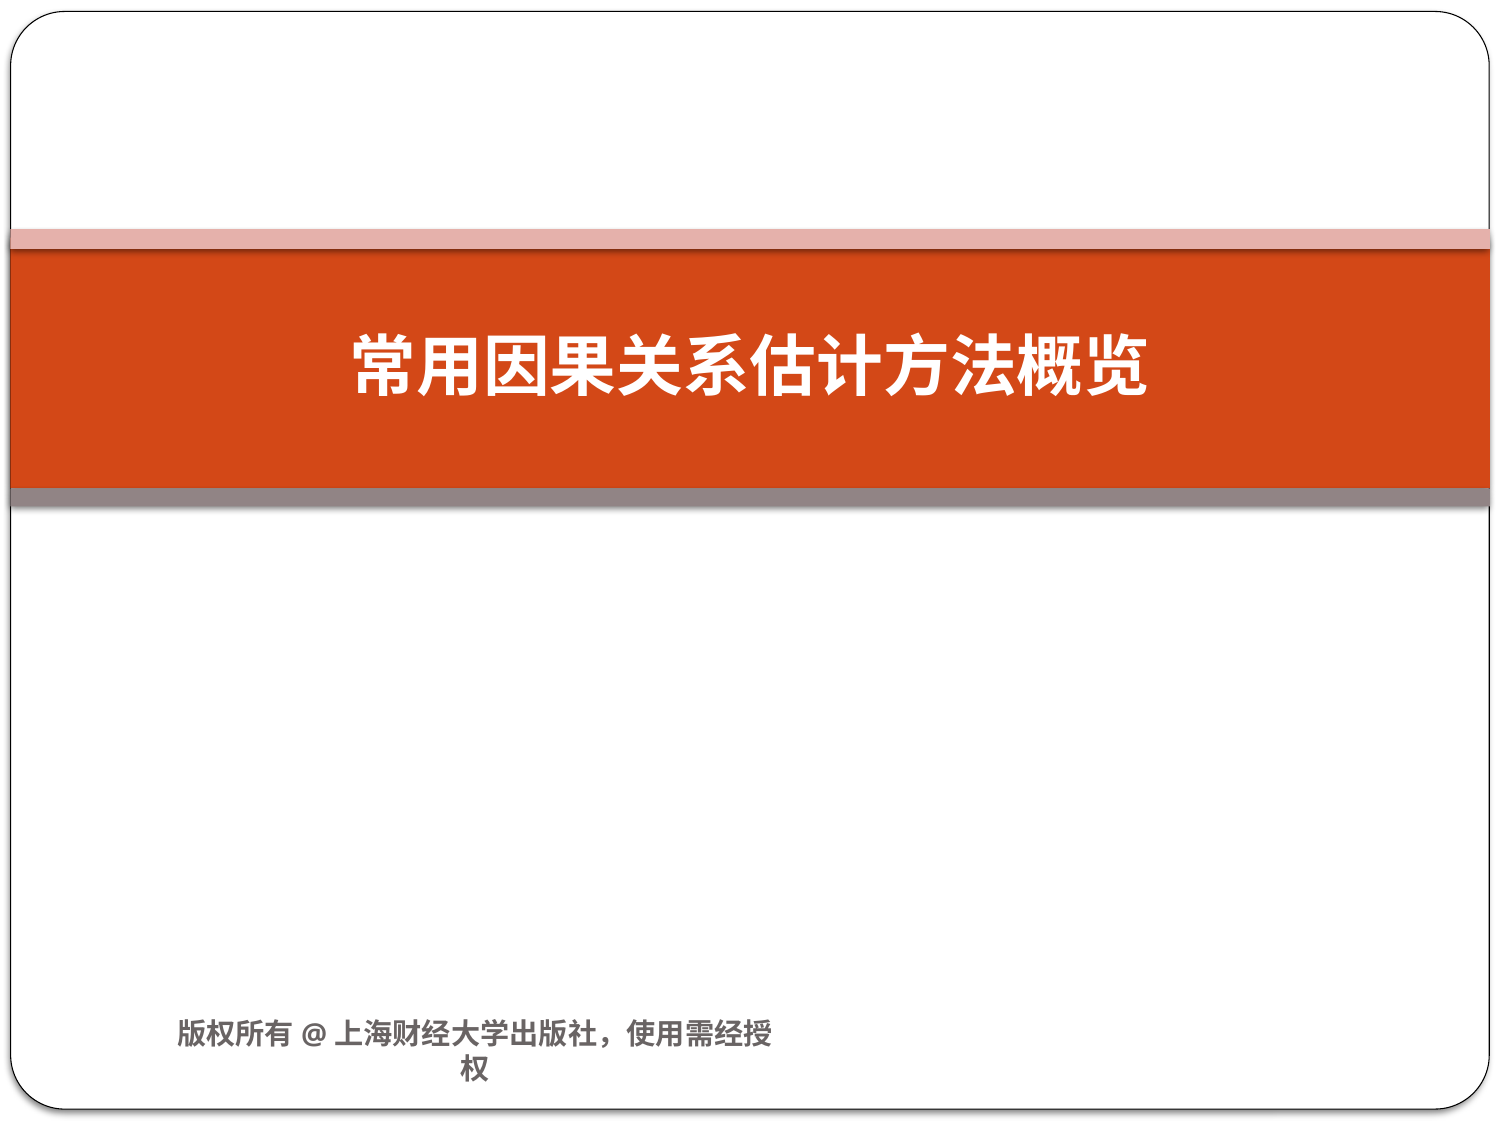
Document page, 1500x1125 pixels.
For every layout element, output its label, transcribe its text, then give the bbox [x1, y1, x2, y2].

title 常用因果关系估计方法概览 [75, 247, 1425, 489]
footer 版权所有@上海财经大学出版社，使用需经授权 [150, 1012, 800, 1088]
